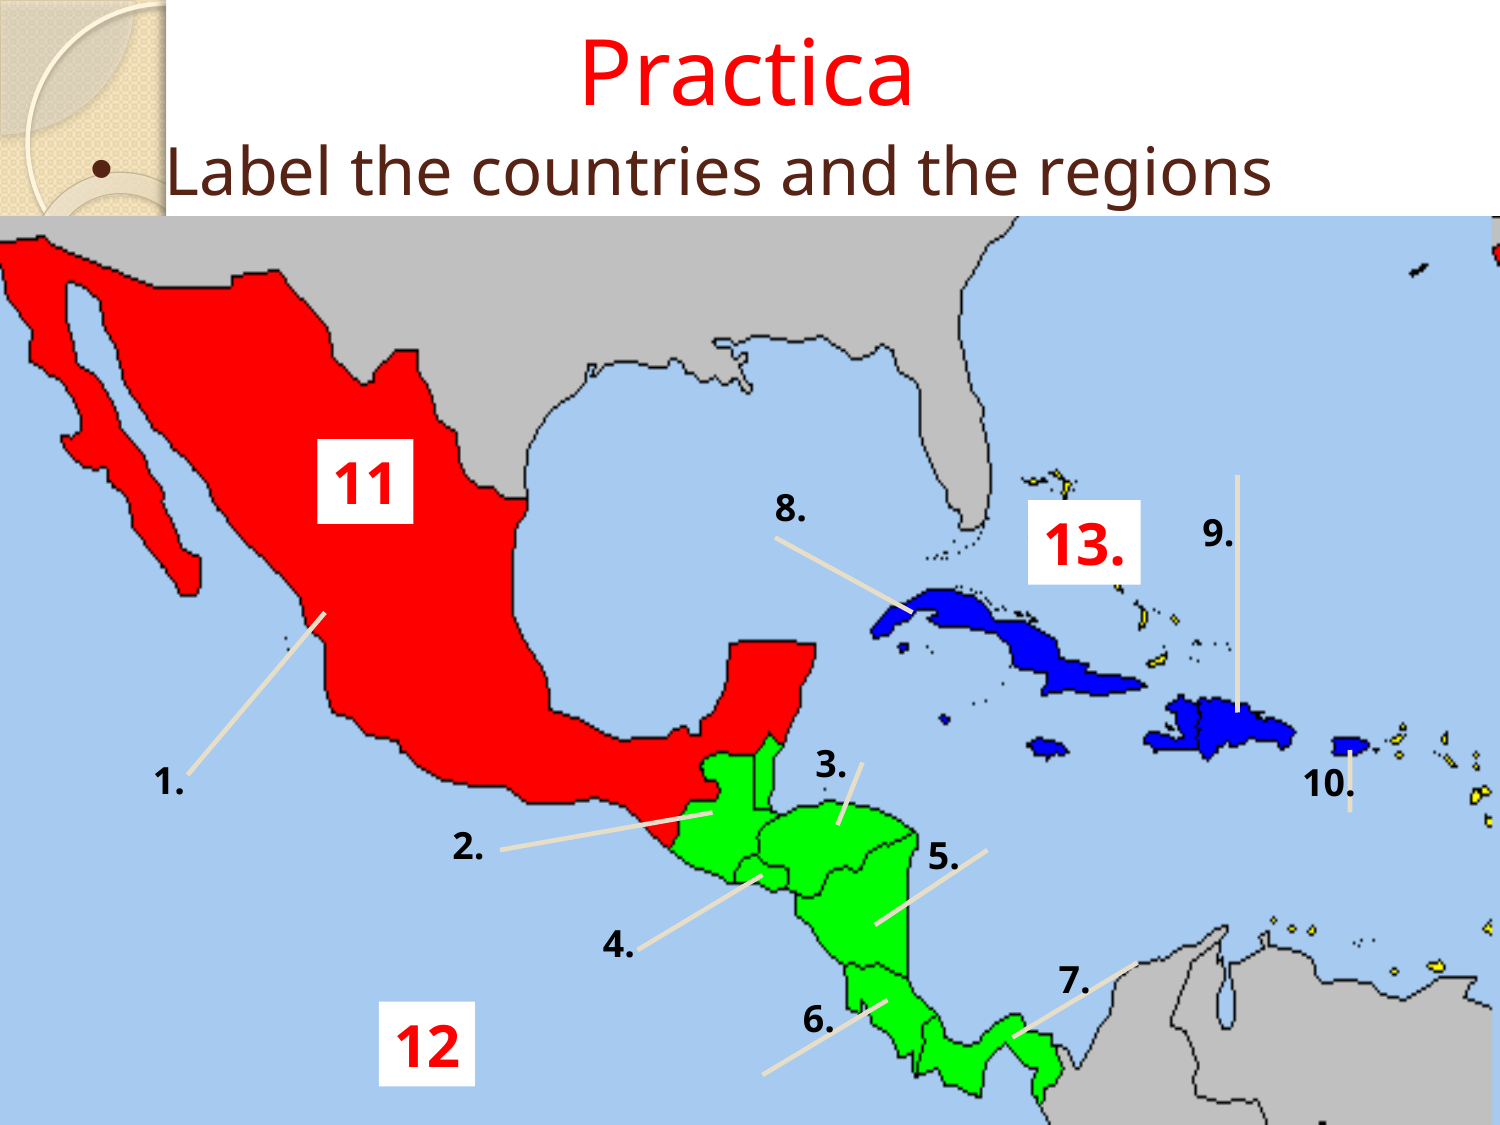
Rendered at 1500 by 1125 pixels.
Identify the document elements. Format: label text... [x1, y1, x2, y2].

text_box Practica [132, 0, 1363, 163]
picture [0, 216, 1500, 1125]
title Label the countries and the regions [75, 75, 1425, 212]
